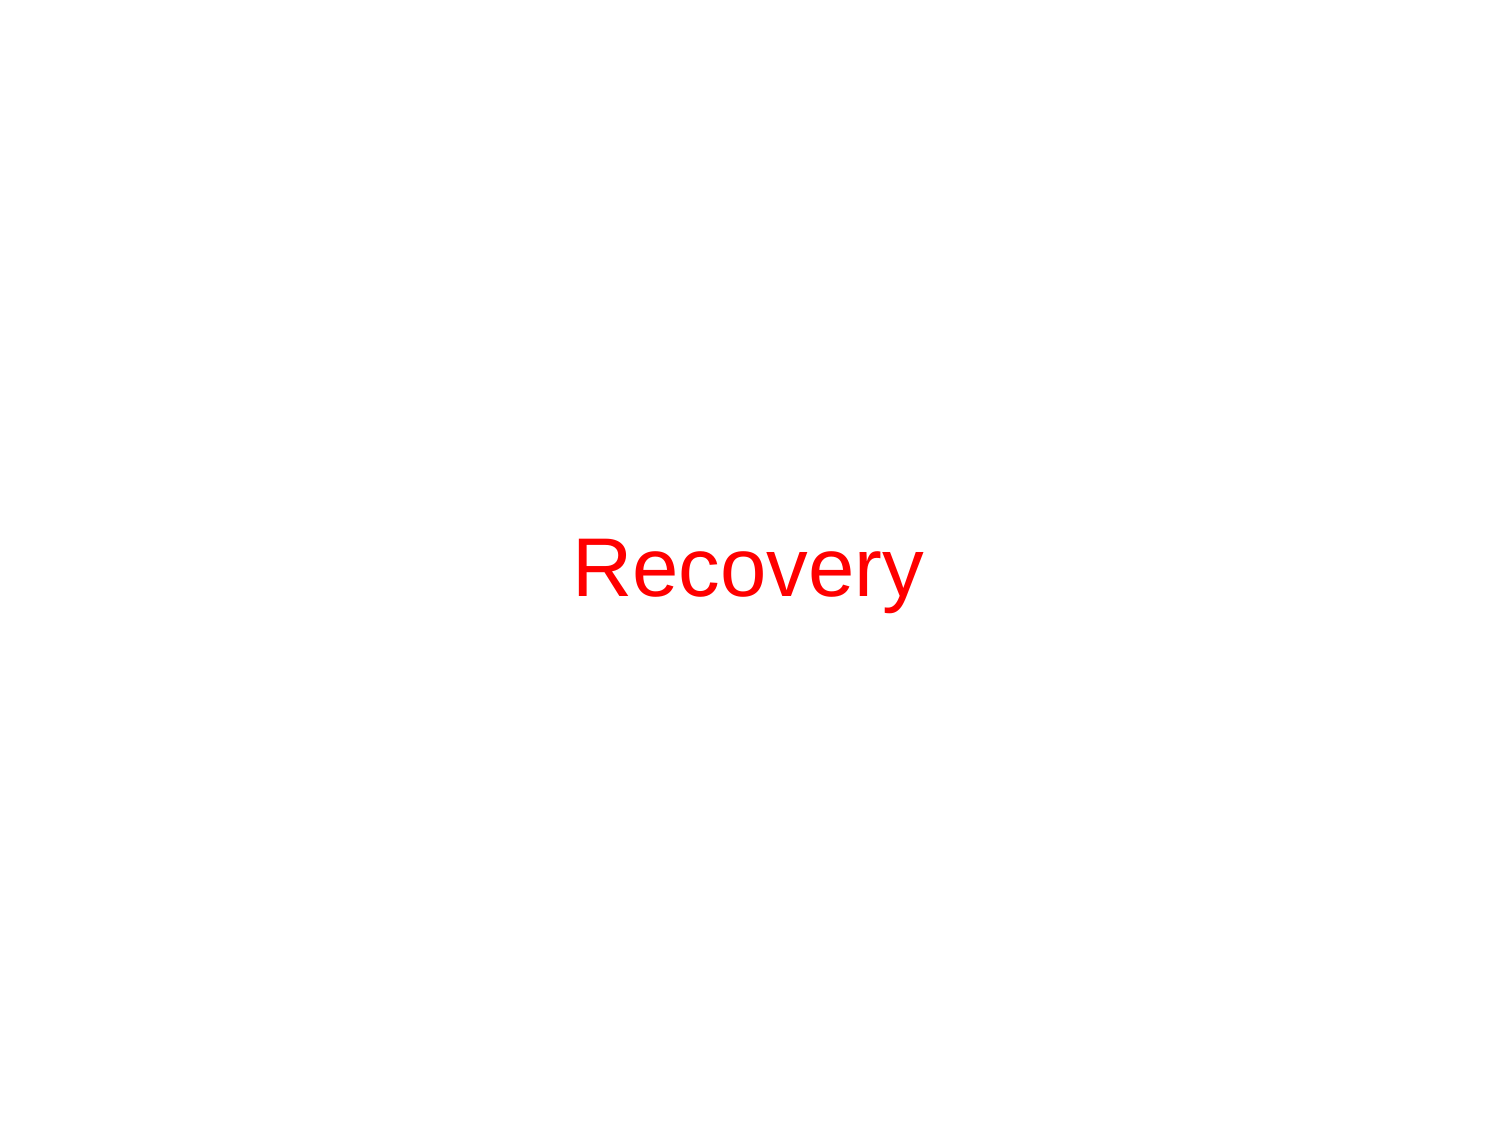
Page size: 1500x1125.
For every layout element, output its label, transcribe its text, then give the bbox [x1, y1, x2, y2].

text_box Recovery [0, 9, 1497, 1125]
